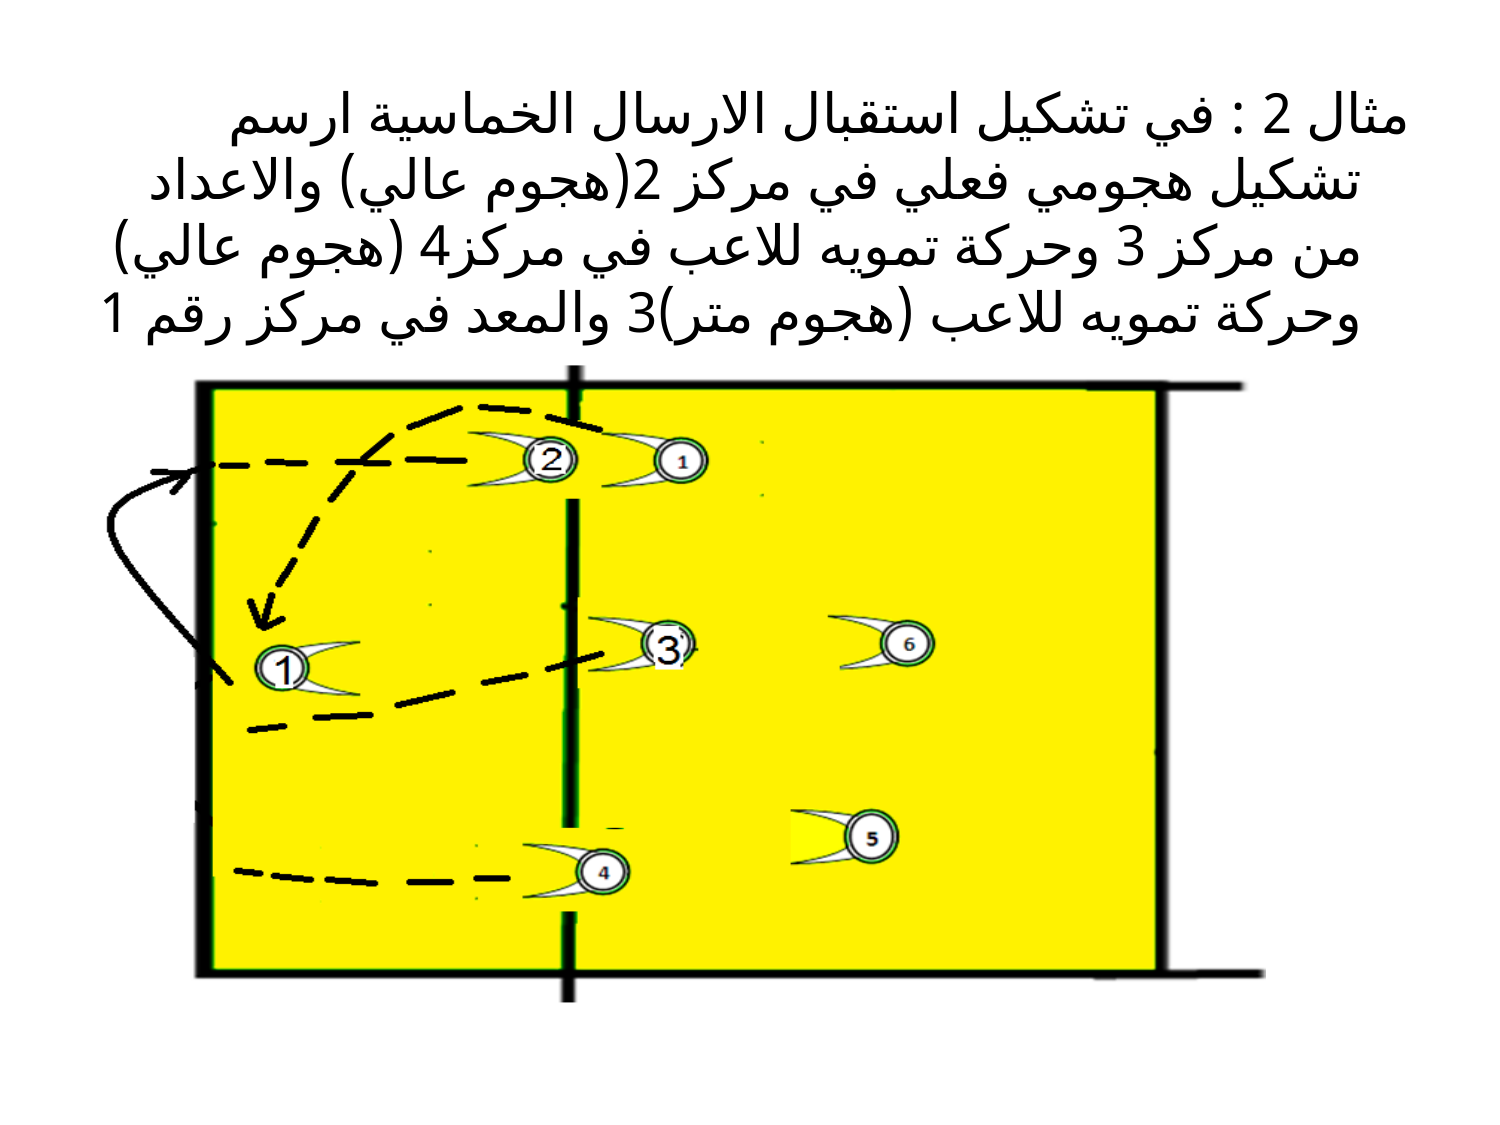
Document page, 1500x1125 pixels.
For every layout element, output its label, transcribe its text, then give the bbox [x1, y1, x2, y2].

picture [70, 363, 1266, 1020]
list مثال 2 : في تشكيل استقبال الارسال الخماسية ارسم تشكيل هجومي فعلي في مركز 2(هجوم عالي) والاعداد من مركز 3 وحركة تمويه للاعب في مركز4 (هجوم عالي) وحركة تمويه للاعب (هجوم متر)3 والمعد في مركز رقم 1 [75, 70, 1425, 375]
